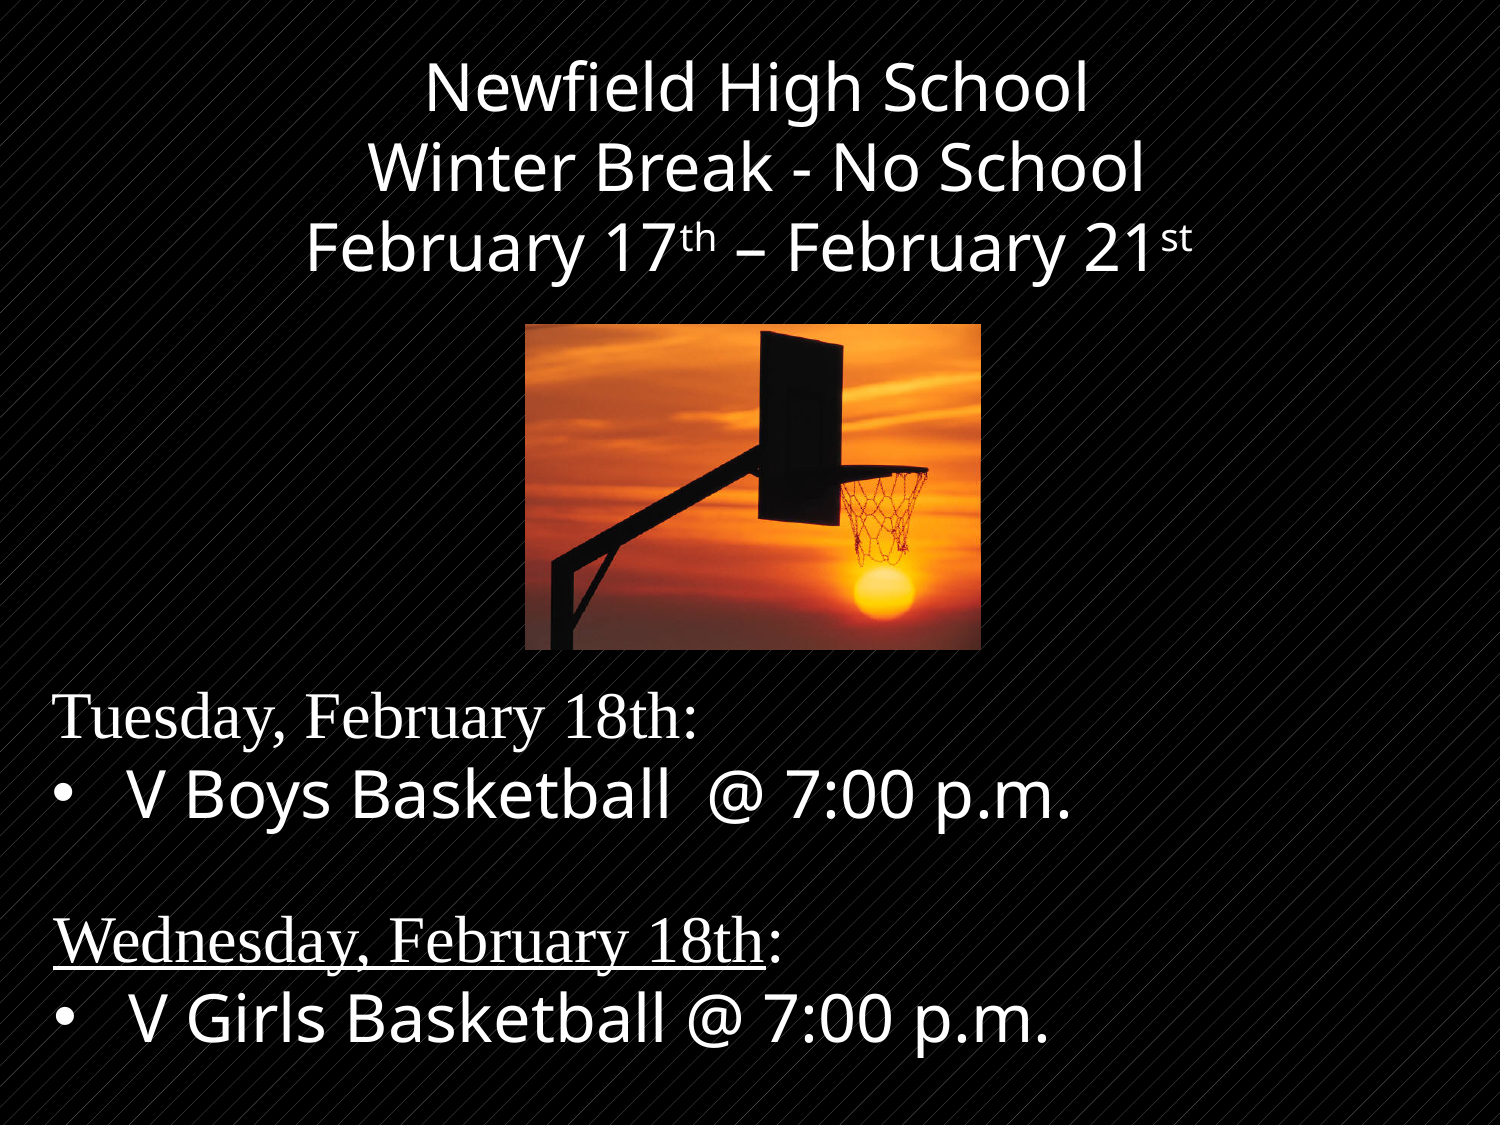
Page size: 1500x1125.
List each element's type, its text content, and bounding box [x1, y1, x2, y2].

text_box Tuesday, February 18th: V Boys Basketball @ 7:00 p.m. [36, 664, 1475, 839]
picture [524, 324, 981, 651]
text_box Wednesday, February 18th: V Girls Basketball @ 7:00 p.m. [38, 888, 1477, 1063]
text_box Newfield High School Winter Break - No School February 17th – February 21st [289, 37, 1225, 293]
